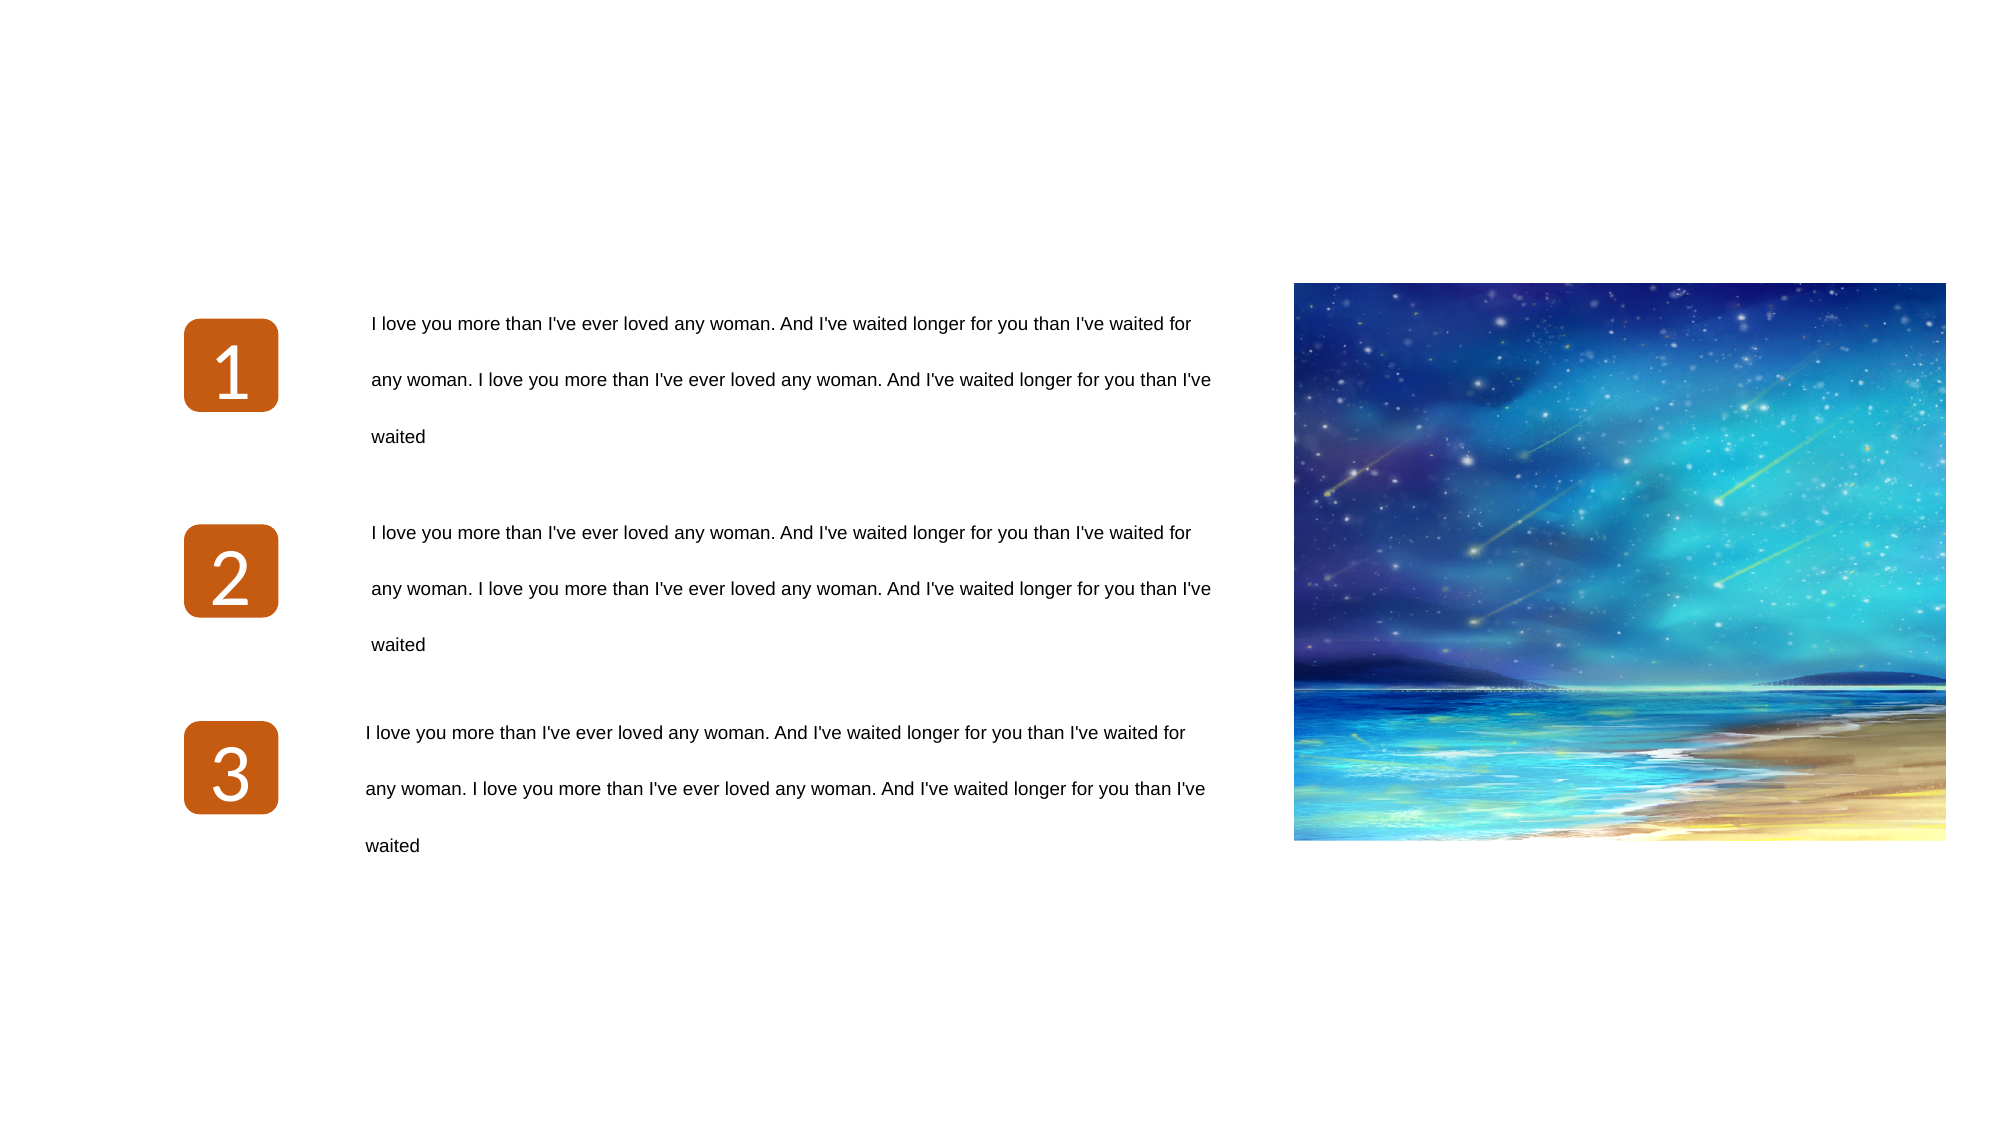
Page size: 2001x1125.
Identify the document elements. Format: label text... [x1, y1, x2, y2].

text_box 2 [194, 514, 251, 630]
text_box 3 [194, 711, 251, 826]
text_box 1 [194, 308, 251, 424]
text_box [182, 524, 194, 618]
text_box I love you more than I've ever loved any woman. And I've waited longer for you than I've waited for any woman. I love you more than I've ever loved any woman. And I've waited longer for you than I've waited [356, 479, 1228, 663]
text_box [251, 523, 280, 619]
text_box [182, 318, 194, 412]
text_box I love you more than I've ever loved any woman. And I've waited longer for you than I've waited for any woman. I love you more than I've ever loved any woman. And I've waited longer for you than I've waited [356, 270, 1228, 455]
text_box [251, 317, 280, 413]
text_box [251, 720, 280, 816]
text_box [182, 721, 194, 815]
picture [1294, 283, 1946, 842]
text_box I love you more than I've ever loved any woman. And I've waited longer for you than I've waited for any woman. I love you more than I've ever loved any woman. And I've waited longer for you than I've waited [350, 679, 1222, 864]
